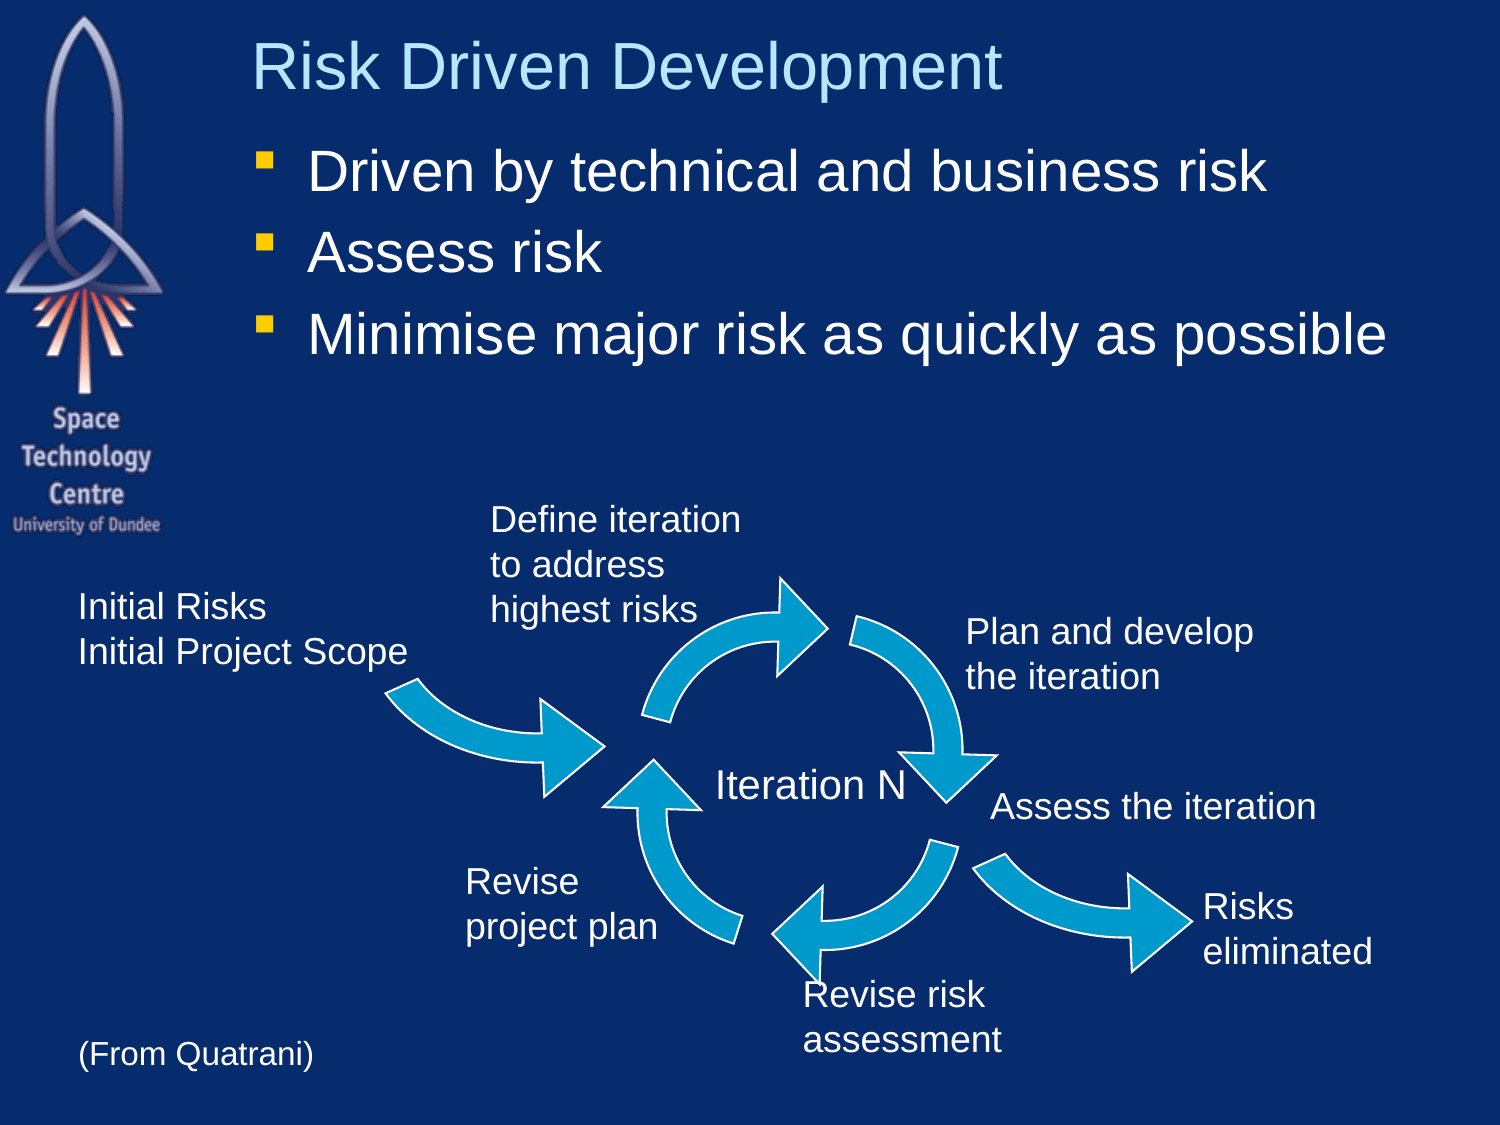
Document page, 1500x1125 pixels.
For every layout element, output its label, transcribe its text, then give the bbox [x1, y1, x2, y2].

text_box Assess the iteration [975, 774, 1332, 835]
picture [0, 0, 171, 543]
text_box [849, 616, 997, 803]
text_box Iteration N [699, 750, 923, 815]
text_box Define iteration to address highest risks [475, 487, 757, 638]
title Risk Driven Development [235, 0, 1500, 125]
text_box Revise project plan [450, 849, 674, 955]
text_box [385, 680, 605, 797]
text_box [973, 853, 1187, 972]
text_box (From Quatrani) [63, 1024, 330, 1080]
text_box Revise risk assessment [787, 962, 1018, 1068]
text_box [642, 578, 828, 723]
text_box [674, 851, 743, 944]
text_box [772, 839, 959, 962]
text_box Initial Risks Initial Project Scope [62, 574, 424, 680]
text_box [603, 759, 699, 849]
text_box Plan and develop the iteration [950, 599, 1270, 705]
text_box Risks eliminated [1187, 874, 1388, 980]
list Driven by technical and business risk Assess risk Minimise major risk as quickly as possible [235, 125, 1500, 445]
